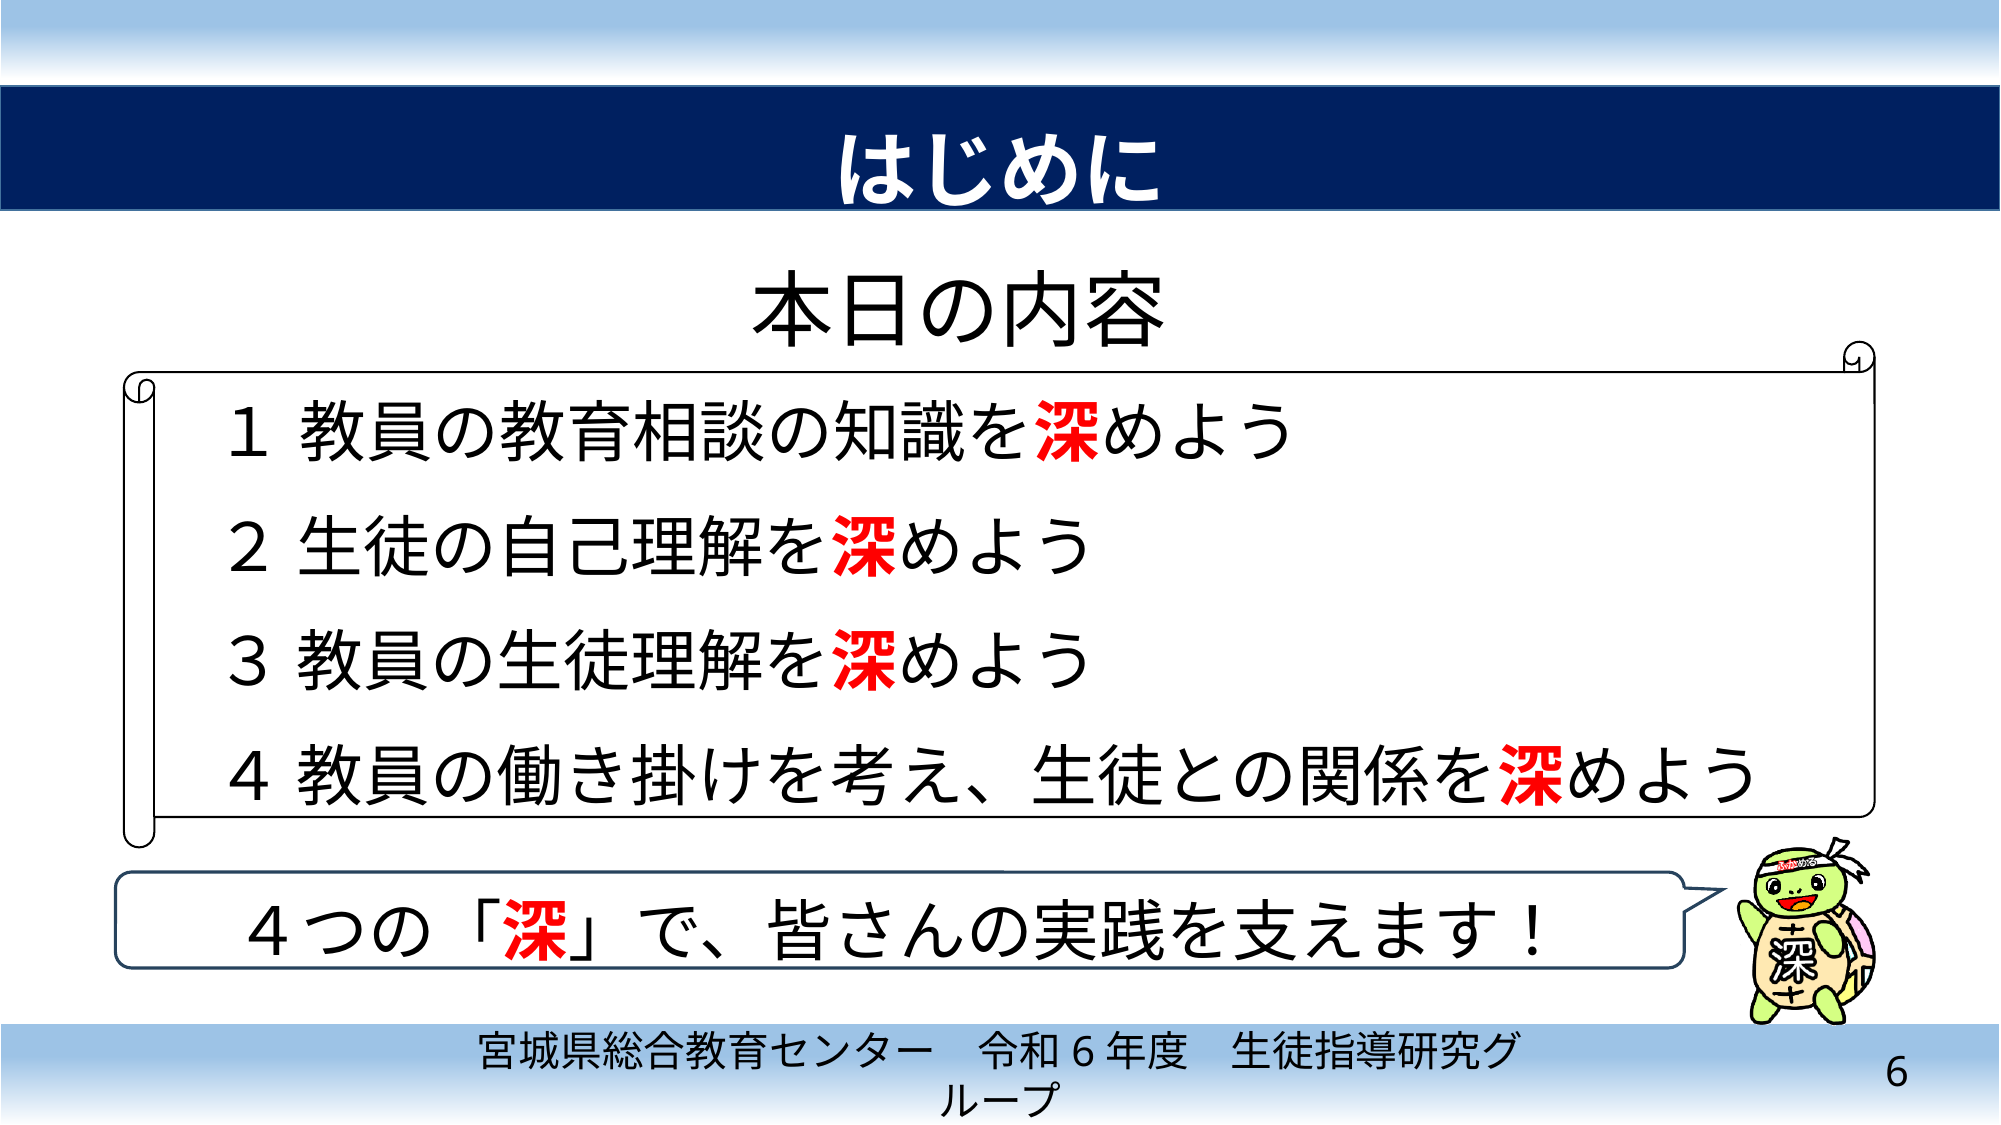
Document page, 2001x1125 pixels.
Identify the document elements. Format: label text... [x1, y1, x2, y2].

text_box 宮城県総合教育センター 令和6年度 生徒指導研究グループ [428, 1045, 1572, 1105]
text_box [1780, 85, 2000, 211]
text_box [122, 340, 1876, 849]
text_box ４つの「深」で、皆さんの実践を支えます！ [220, 881, 1606, 976]
text_box [0, 85, 220, 211]
slide_number 5 [1811, 1043, 1925, 1104]
picture [1711, 836, 1902, 1040]
text_box 本日の内容 [723, 249, 1277, 365]
text_box はじめに [220, 59, 1780, 224]
text_box [114, 870, 1711, 970]
